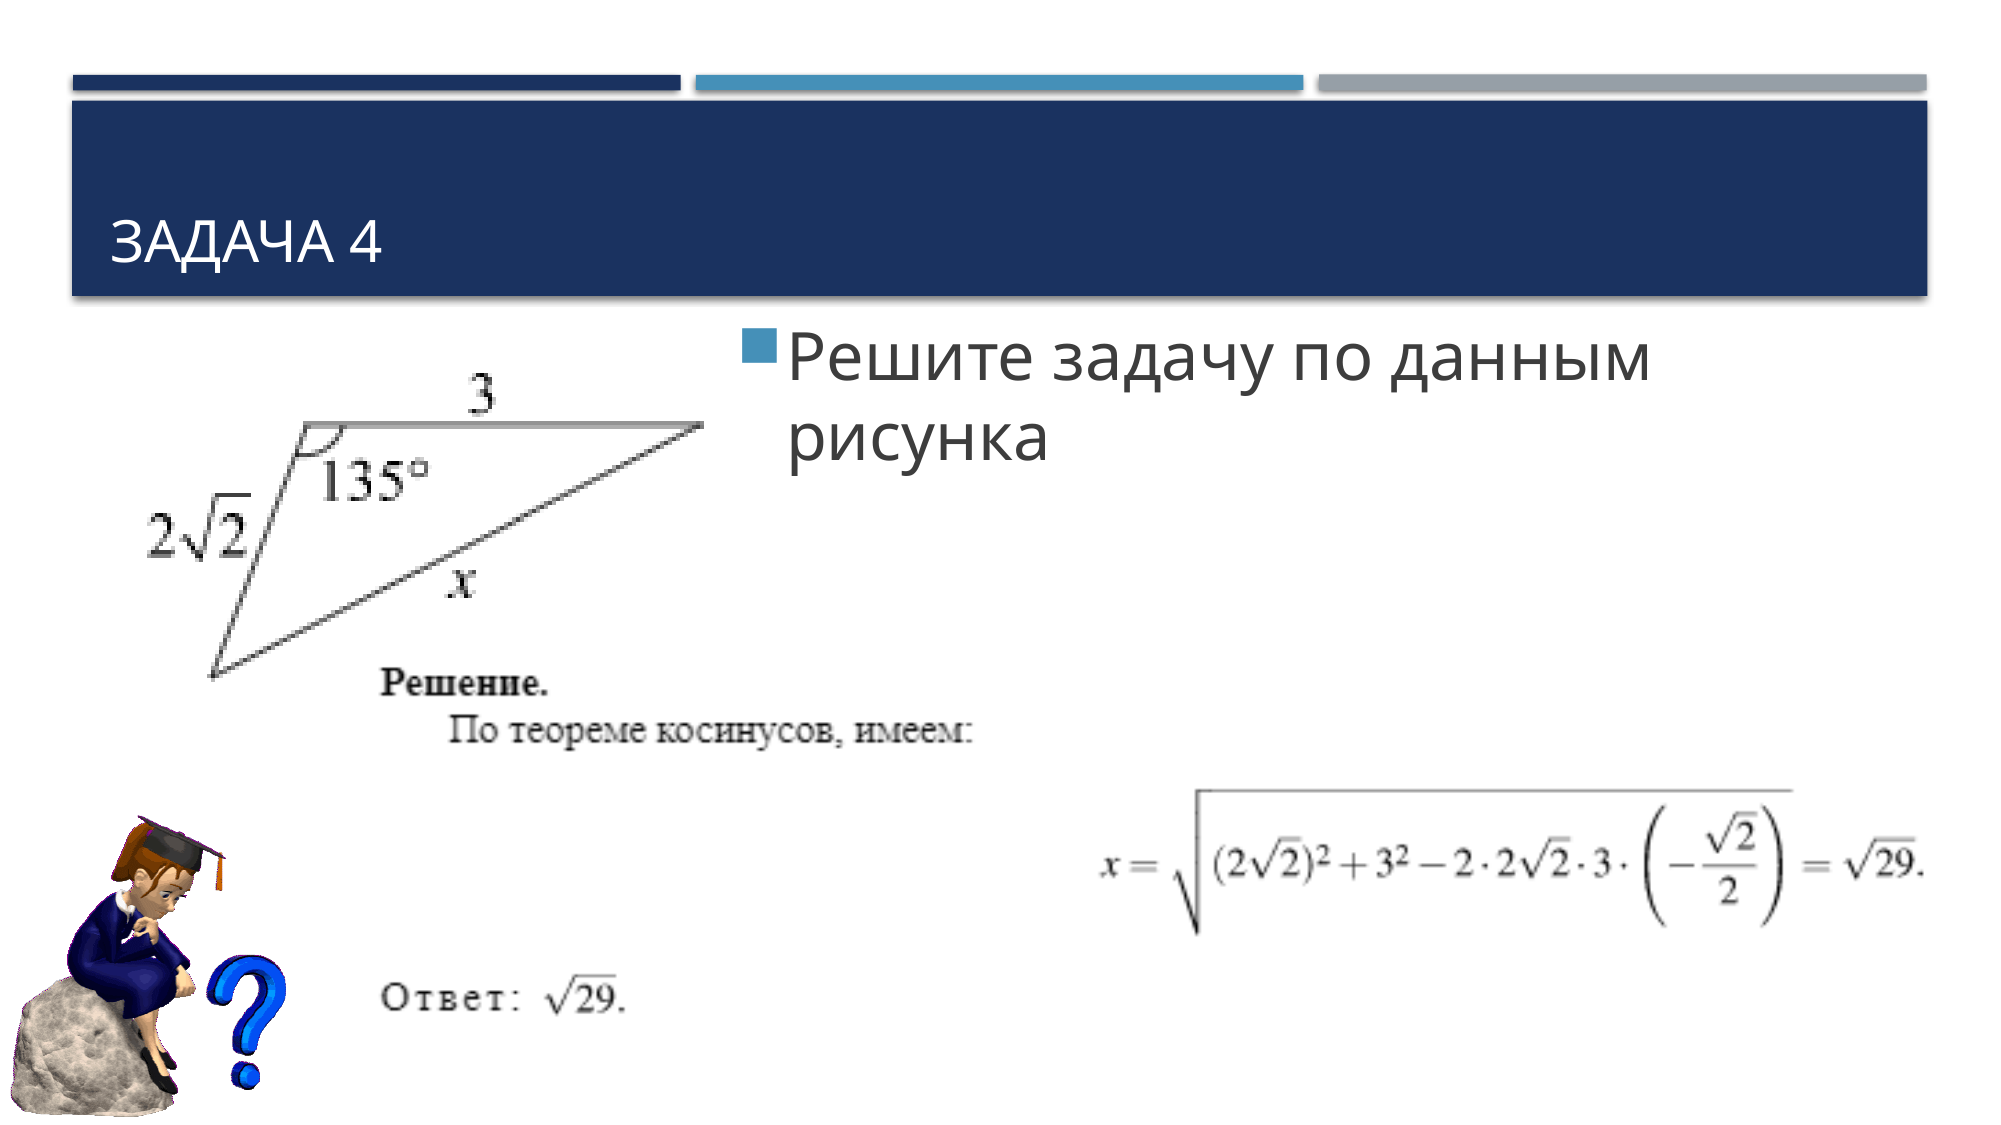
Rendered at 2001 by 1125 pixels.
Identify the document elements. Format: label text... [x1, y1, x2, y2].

picture [114, 357, 1957, 1061]
list Решите задачу по данным рисунка [724, 357, 1905, 495]
picture [0, 805, 307, 1125]
title Задача 4 [95, 115, 1905, 282]
